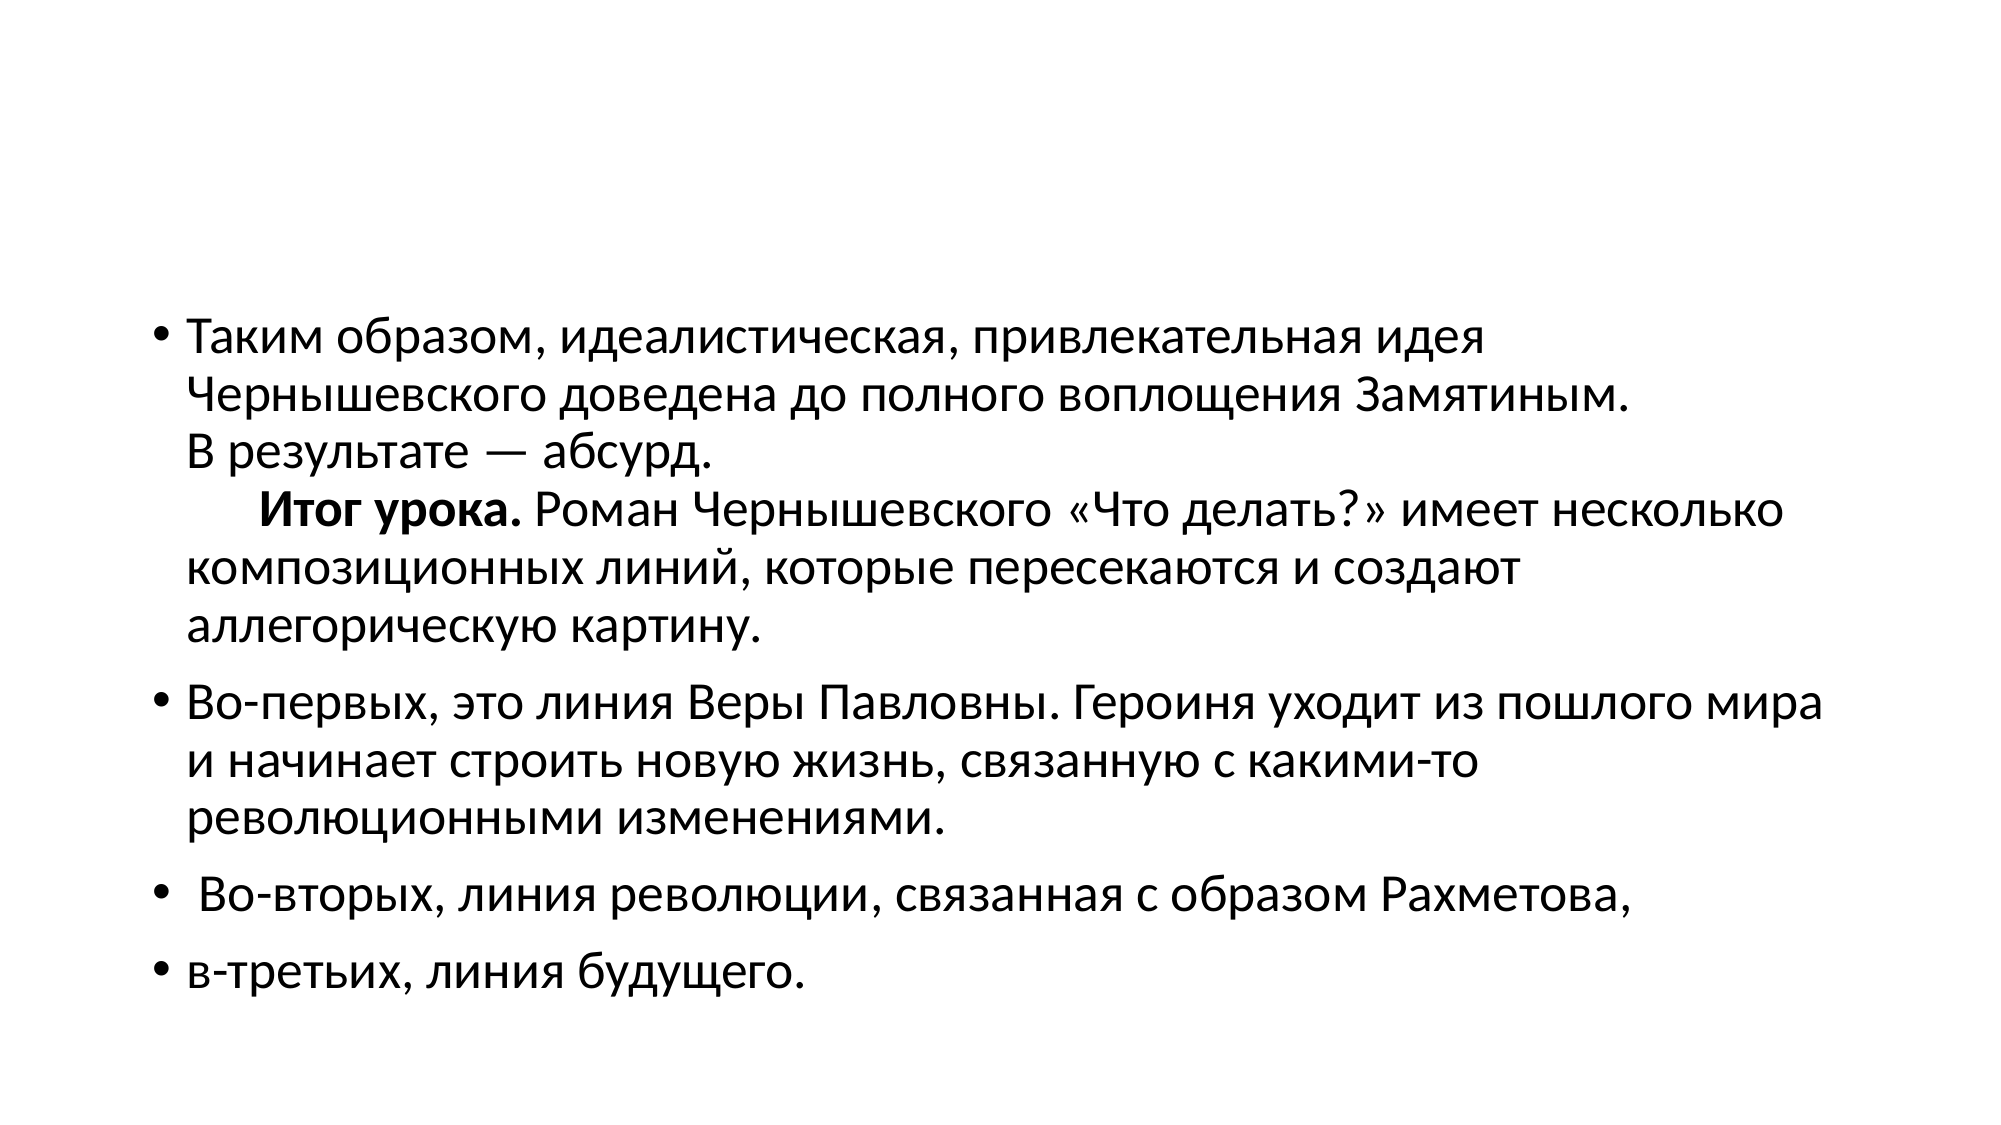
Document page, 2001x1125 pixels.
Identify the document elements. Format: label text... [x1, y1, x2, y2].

list Таким образом, идеалистическая, привлекательная идея Чернышевского доведена до полного воплощения Замятиным. В результате — абсурд. Итог урока. Роман Чернышевского «Что делать?» имеет несколько композиционных линий, которые пересекаются и создают аллегорическую картину. Во-первых, это линия Веры Павловны. Героиня уходит из пошлого мира и начинает строить новую жизнь, связанную с какими-то революционными изменениями. Во-вторых, линия революции, связанная с образом Рахметова, в-третьих, линия будущего. [137, 299, 1863, 1014]
